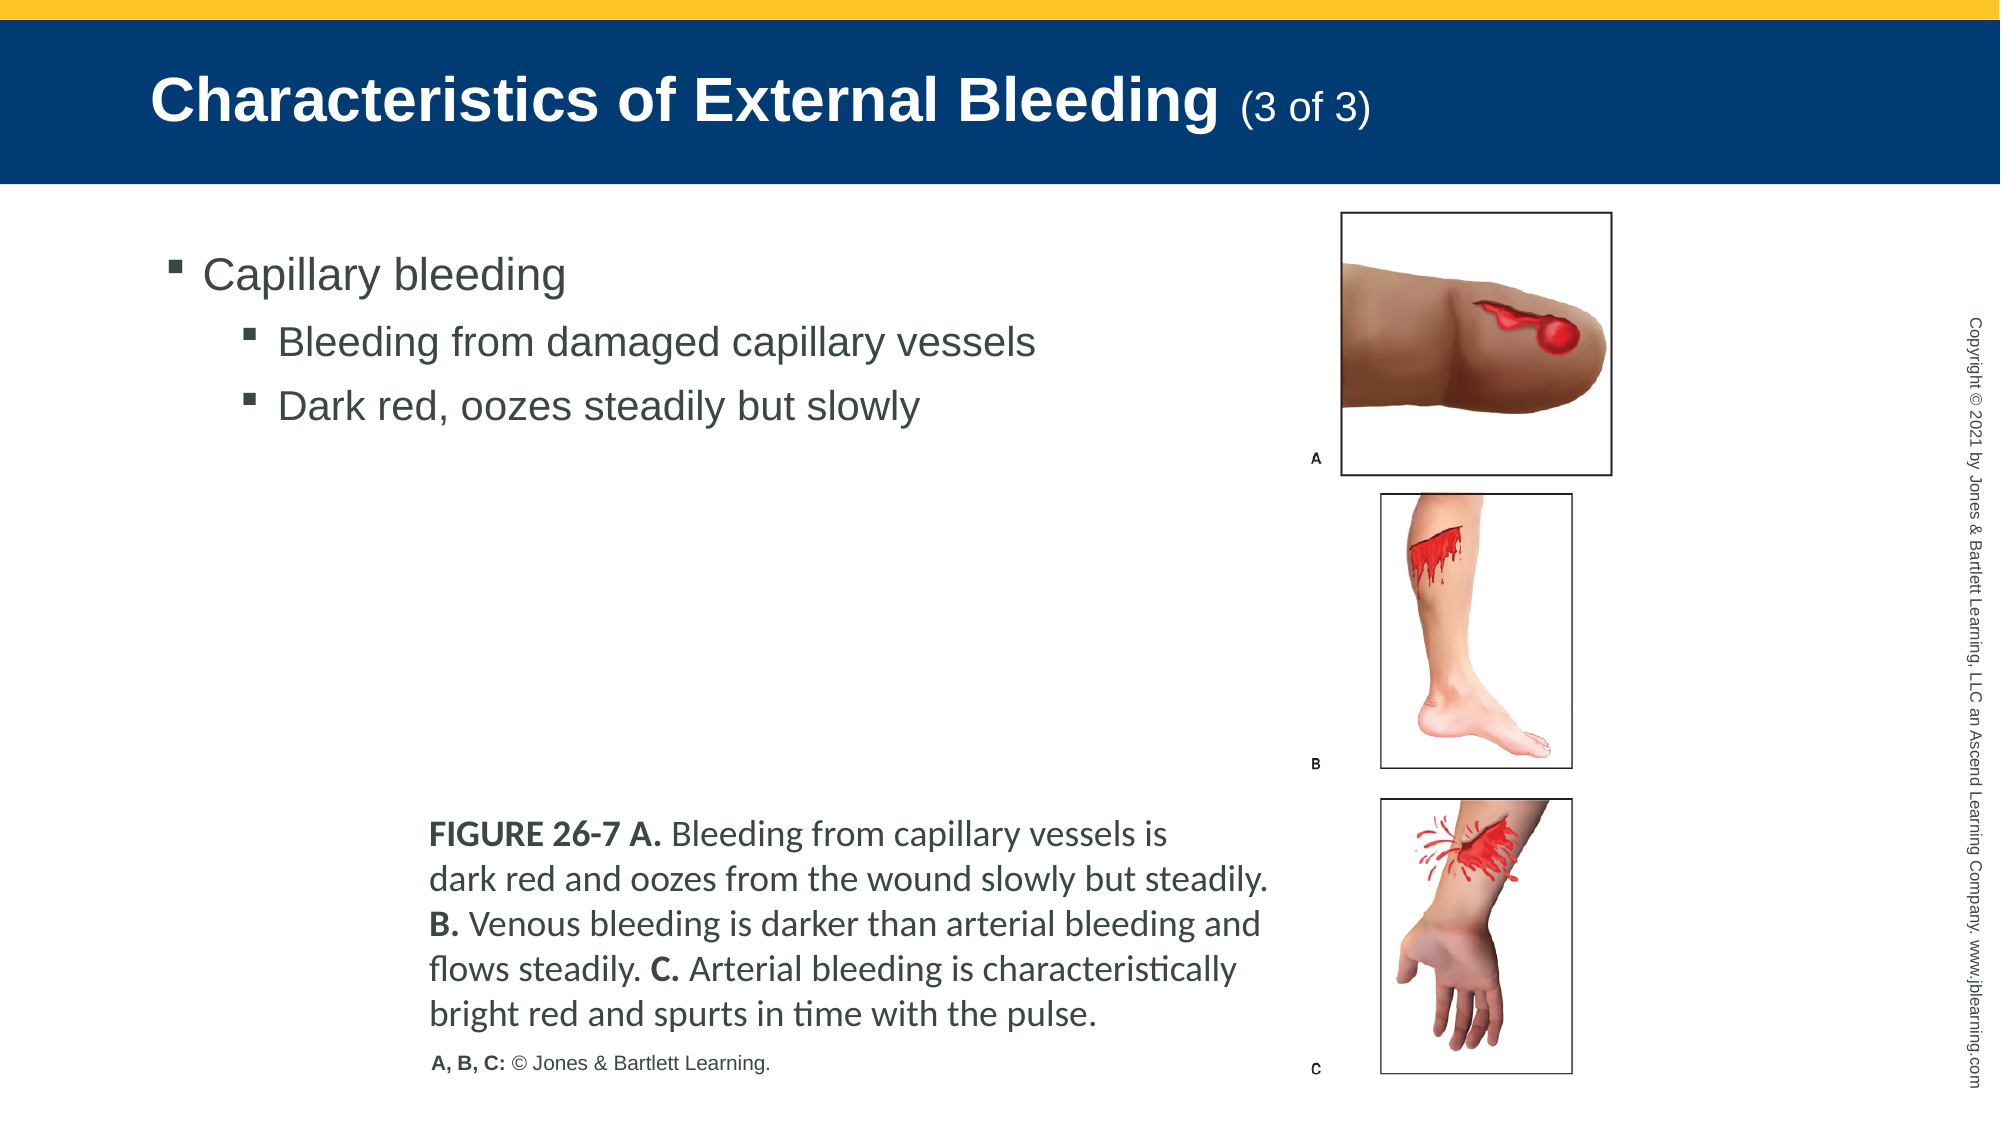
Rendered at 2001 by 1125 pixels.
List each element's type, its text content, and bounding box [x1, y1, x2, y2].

text_box FIGURE 26-7 A. Bleeding from capillary vessels is dark red and oozes from the wound slowly but steadily. B. Venous bleeding is darker than arterial bleeding and flows steadily. C. Arterial bleeding is characteristically bright red and spurts in time with the pulse. [414, 801, 1300, 1041]
title Characteristics of External Bleeding (3 of 3) [0, 19, 2000, 185]
list Capillary bleeding Bleeding from damaged capillary vessels Dark red, oozes steadily but slowly [150, 237, 1167, 1025]
picture [1300, 203, 1621, 1086]
text_box A, B, C: © Jones & Bartlett Learning. [416, 1042, 787, 1083]
